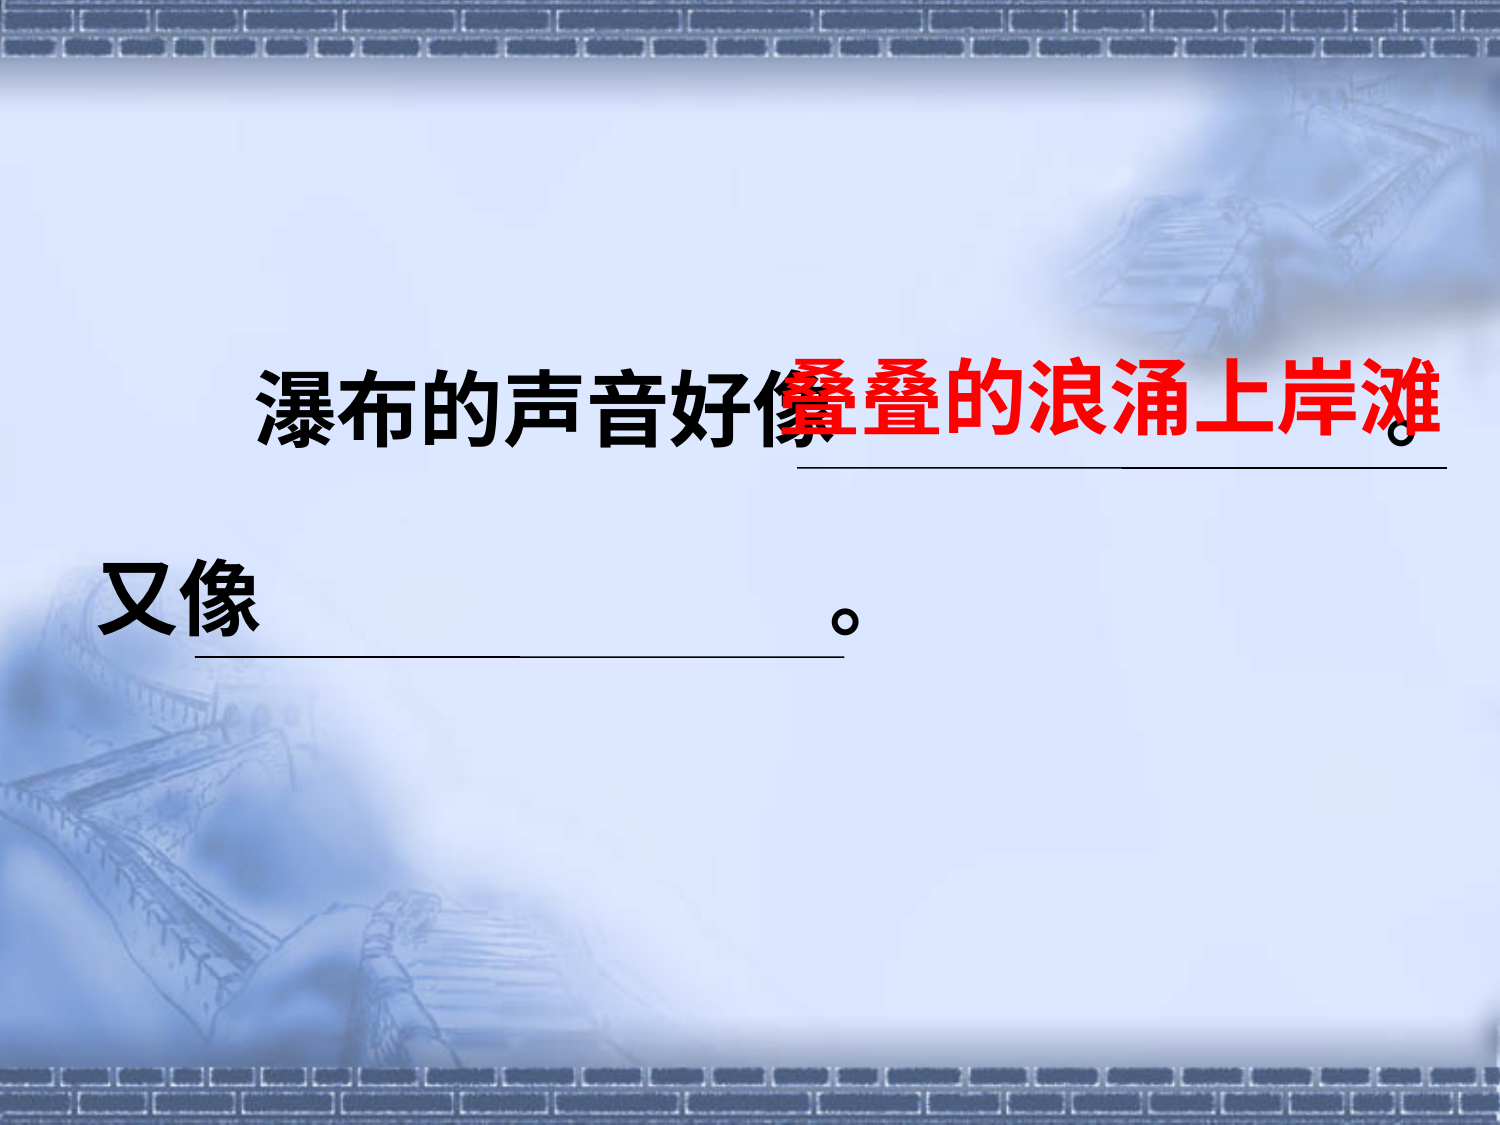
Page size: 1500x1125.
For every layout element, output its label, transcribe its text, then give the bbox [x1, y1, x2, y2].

picture [0, 0, 1500, 538]
text_box 瀑布的声音好像 。 [135, 350, 1500, 465]
text_box 叠叠的浪涌上岸滩 [667, 338, 1500, 453]
list [40, 172, 1443, 874]
picture [0, 465, 1500, 1125]
text_box 又像 。 [0, 538, 1075, 654]
